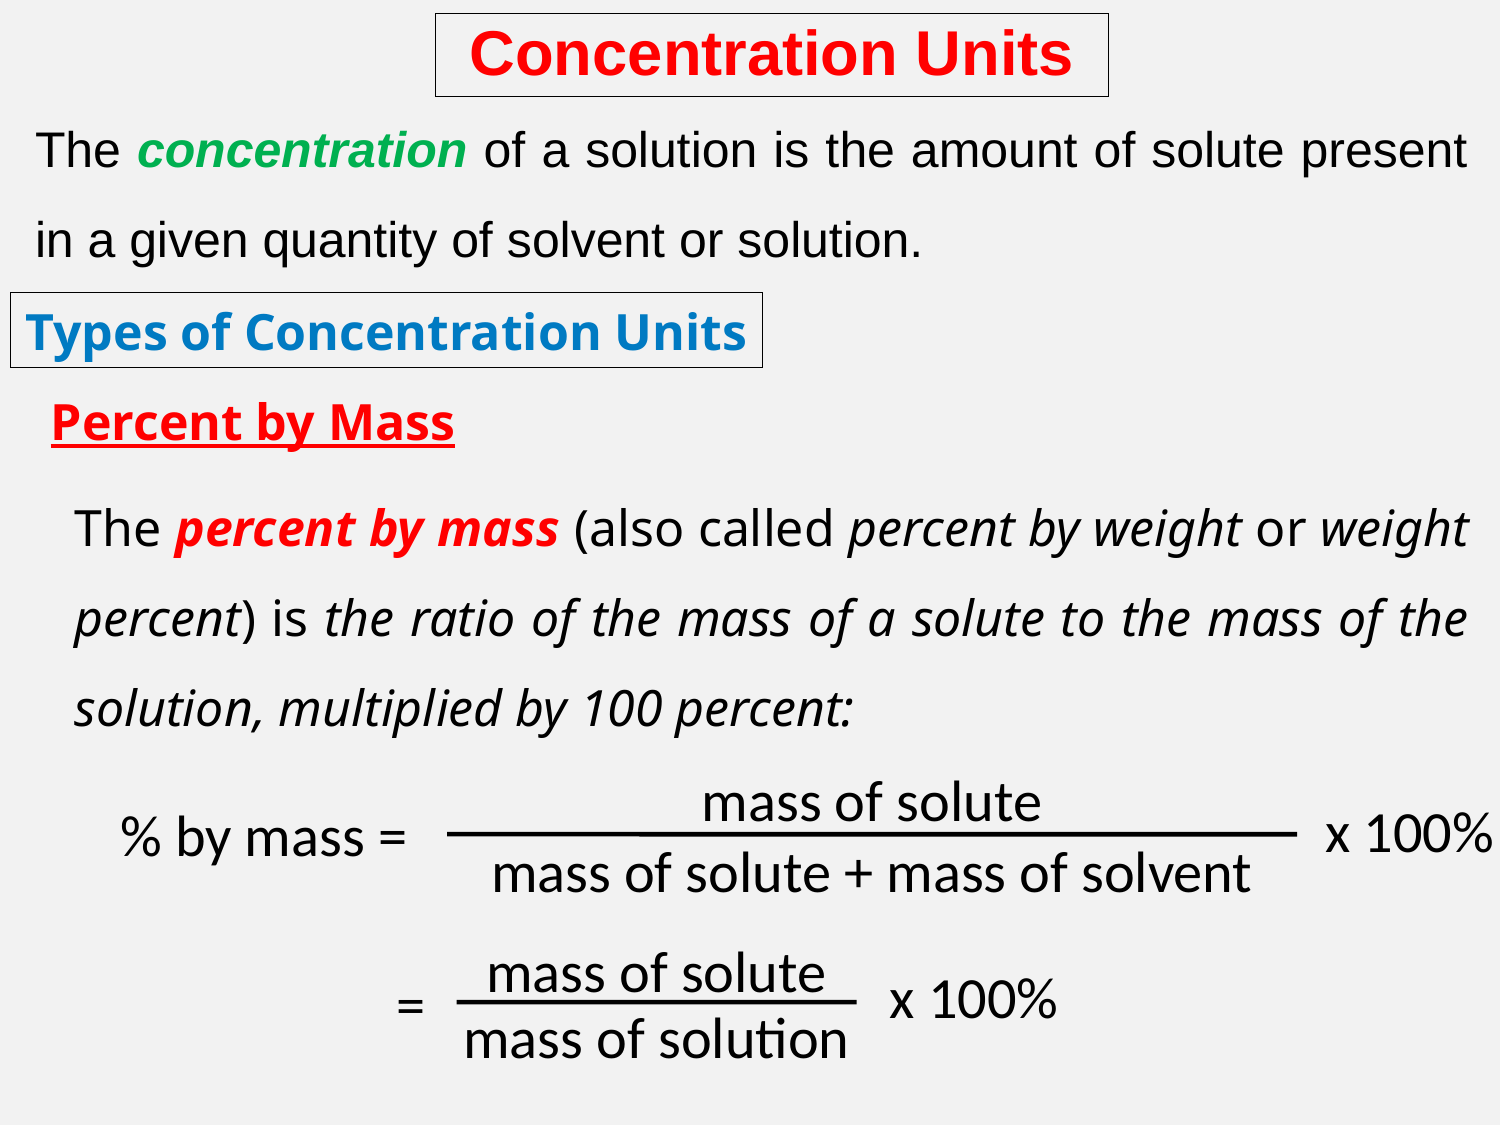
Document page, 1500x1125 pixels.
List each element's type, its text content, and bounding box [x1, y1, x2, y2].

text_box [432, 756, 1500, 913]
text_box Concentration Units [435, 13, 1109, 80]
text_box Percent by Mass [35, 383, 471, 459]
text_box The percent by mass (also called percent by weight or weight percent) is the ratio of the mass of a solute to the mass of the solution, multiplied by 100 percent: [60, 459, 1484, 744]
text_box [378, 926, 1087, 1078]
text_box Types of Concentration Units [10, 292, 763, 368]
text_box % by mass = [105, 790, 432, 876]
text_box The concentration of a solution is the amount of solute present in a given quantity of solvent or solution. [20, 80, 1483, 276]
